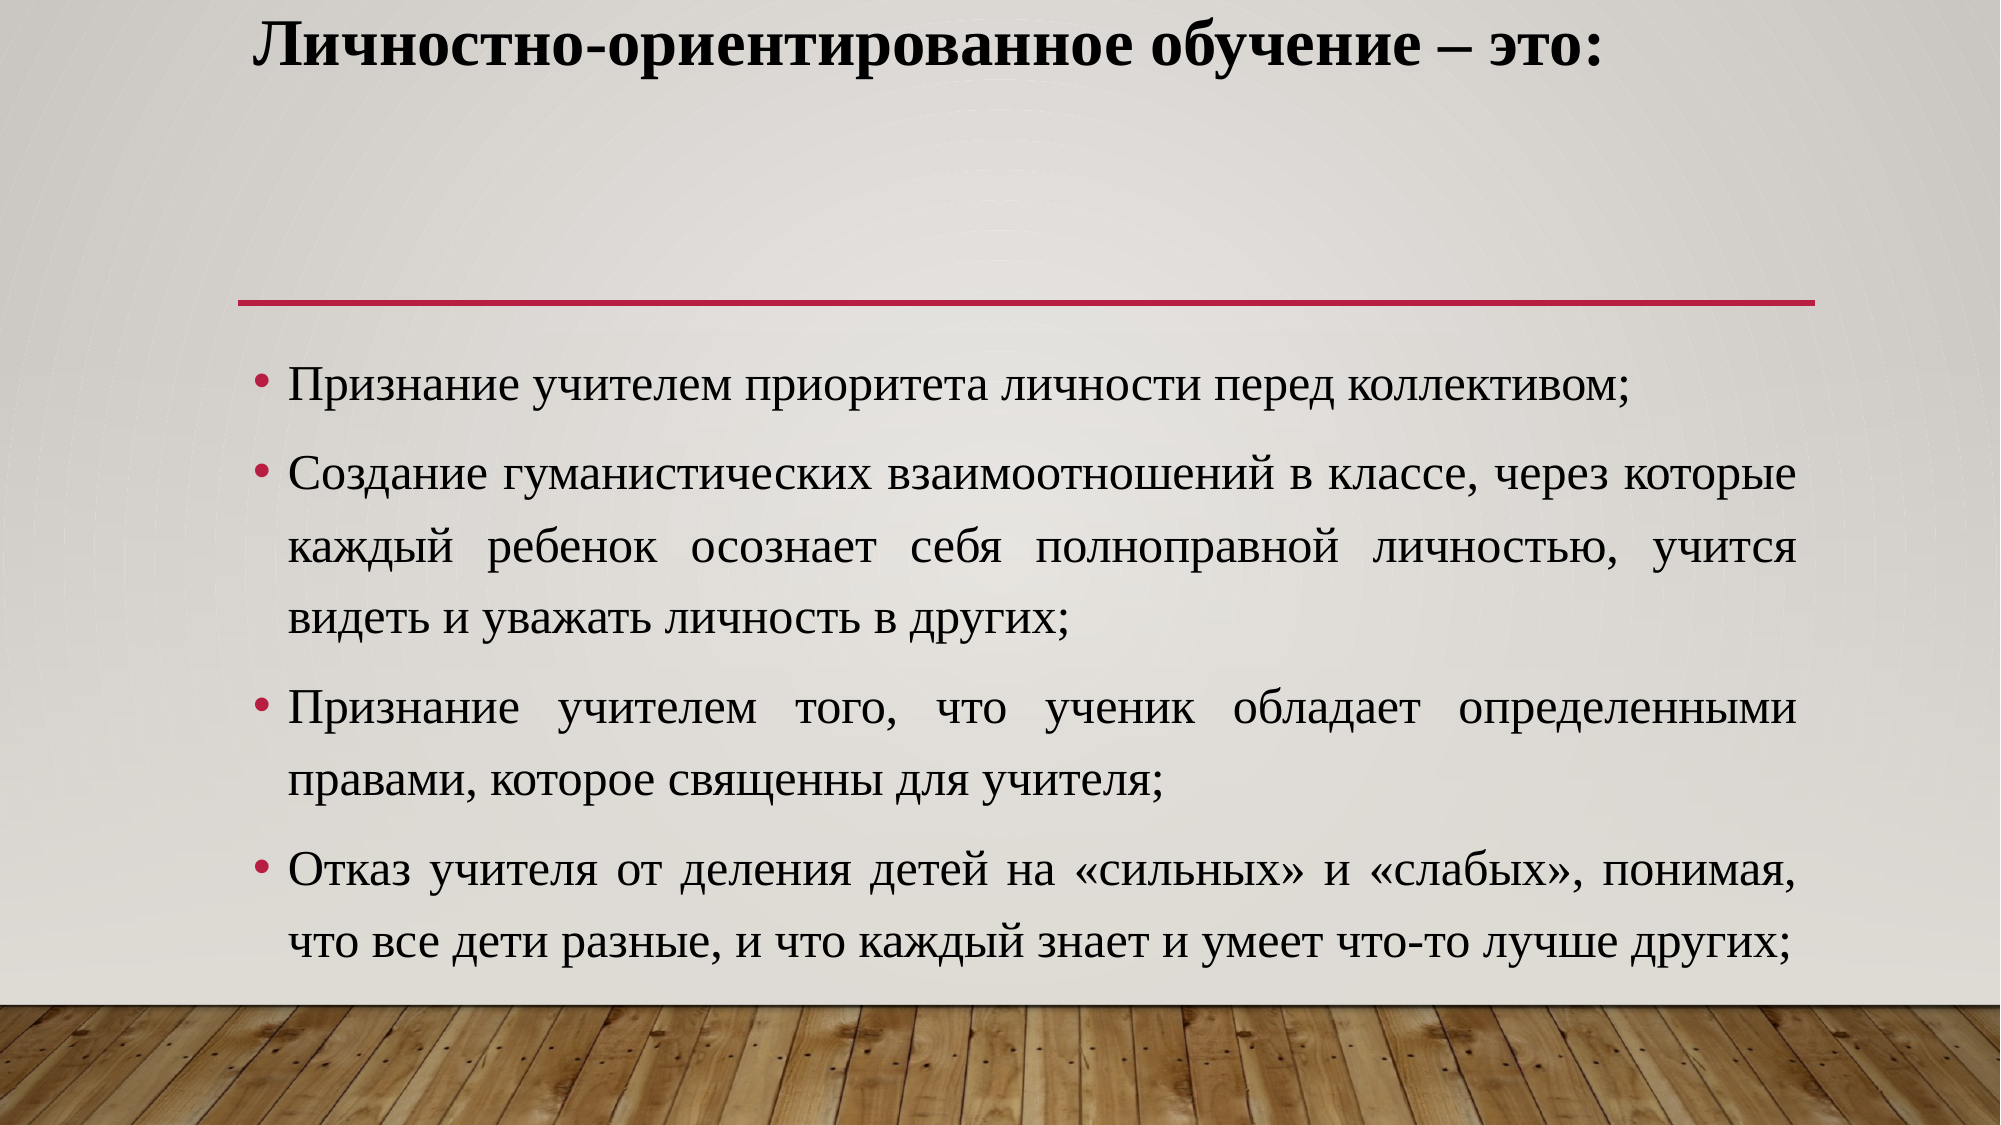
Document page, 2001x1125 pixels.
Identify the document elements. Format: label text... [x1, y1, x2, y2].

title Личностно-ориентированное обучение – это: [238, 0, 1814, 173]
picture [0, 1005, 2000, 1125]
list Признание учителем приоритета личности перед коллективом; Создание гуманистических взаимоотношений в классе, через которые каждый ребенок осознает себя полноправной личностью, учится видеть и уважать личность в других; Признание учителем того, что ученик обладает определенными правами, которое священны для учителя; Отказ учителя от деления детей на «сильных» и «слабых», понимая, что все дети разные, и что каждый знает и умеет что-то лучше других; [238, 330, 1814, 1000]
